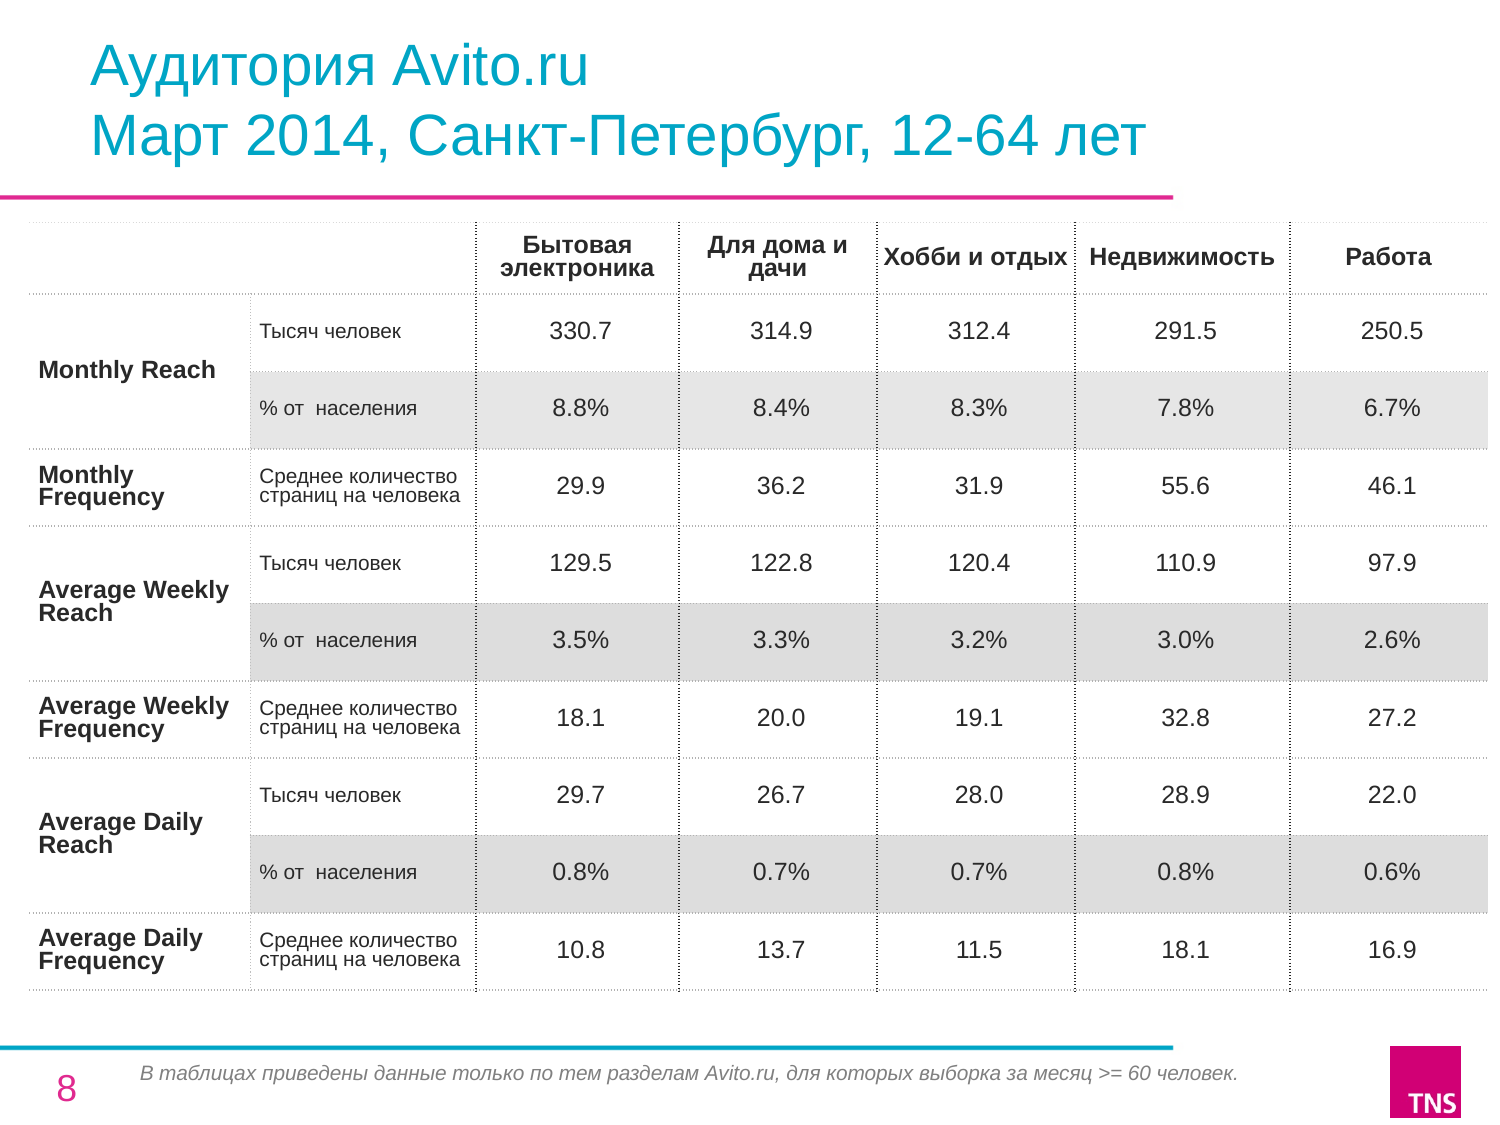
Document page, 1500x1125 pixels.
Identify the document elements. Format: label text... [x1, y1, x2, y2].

table_header Работа [1290, 223, 1488, 294]
table_cell 7.8% [1075, 372, 1290, 449]
table_cell 129.5 [476, 526, 679, 603]
table_header Хобби и отдых [877, 223, 1075, 294]
table_cell 291.5 [1075, 294, 1290, 372]
table_cell 0.6% [1290, 835, 1488, 913]
table_cell 8.3% [877, 372, 1075, 449]
table_cell 20.0 [679, 681, 877, 758]
table_cell 0.8% [476, 835, 679, 913]
table_cell 330.7 [476, 294, 679, 372]
table_cell 120.4 [877, 526, 1075, 603]
table_cell 28.0 [877, 758, 1075, 835]
table_cell 16.9 [1290, 913, 1488, 990]
slide_number 8 [40, 1055, 392, 1125]
table_cell Среднее количество страниц на человека [250, 913, 476, 990]
title Аудитория Avito.ru Март 2014, Санкт-Петербург, 12-64 лет [74, 8, 1476, 187]
table_cell 314.9 [679, 294, 877, 372]
table_cell 31.9 [877, 449, 1075, 526]
table_cell Average Weekly Reach [29, 526, 250, 681]
table_cell 0.7% [877, 835, 1075, 913]
picture [0, 0, 1500, 1125]
table_cell % от населения [250, 603, 476, 681]
table_cell Среднее количество страниц на человека [250, 449, 476, 526]
table_cell Тысяч человек [250, 294, 476, 372]
table_cell 250.5 [1290, 294, 1488, 372]
table_cell 312.4 [877, 294, 1075, 372]
table_cell Тысяч человек [250, 758, 476, 835]
table_cell 97.9 [1290, 526, 1488, 603]
table_cell Average Daily Frequency [29, 913, 250, 990]
table_cell Monthly Frequency [29, 449, 250, 526]
table_cell 28.9 [1075, 758, 1290, 835]
table_cell 27.2 [1290, 681, 1488, 758]
table_cell Monthly Reach [29, 294, 250, 449]
table_cell 2.6% [1290, 603, 1488, 681]
table_cell Average Daily Reach [29, 758, 250, 913]
table_cell 13.7 [679, 913, 877, 990]
table_cell 3.2% [877, 603, 1075, 681]
table_cell 55.6 [1075, 449, 1290, 526]
table_cell 22.0 [1290, 758, 1488, 835]
table_cell 18.1 [476, 681, 679, 758]
table_cell 36.2 [679, 449, 877, 526]
table_cell 3.3% [679, 603, 877, 681]
table_cell Average Weekly Frequency [29, 681, 250, 758]
table_cell 46.1 [1290, 449, 1488, 526]
table_cell 19.1 [877, 681, 1075, 758]
table_cell 10.8 [476, 913, 679, 990]
table_cell 26.7 [679, 758, 877, 835]
table_cell 3.5% [476, 603, 679, 681]
table_cell 8.8% [476, 372, 679, 449]
table_cell 3.0% [1075, 603, 1290, 681]
table_cell Тысяч человек [250, 526, 476, 603]
table_header Недвижимость [1075, 223, 1290, 294]
table_cell 0.8% [1075, 835, 1290, 913]
text_box В таблицах приведены данные только по тем разделам Avito.ru, для которых выборка за месяц >= 60 человек. [124, 1052, 1463, 1092]
table_cell % от населения [250, 835, 476, 913]
table_cell 32.8 [1075, 681, 1290, 758]
table_header Бытовая электроника [476, 223, 679, 294]
table_cell 11.5 [877, 913, 1075, 990]
table_cell 18.1 [1075, 913, 1290, 990]
table_cell Среднее количество страниц на человека [250, 681, 476, 758]
table_cell % от населения [250, 372, 476, 449]
table_header Для дома и дачи [679, 223, 877, 294]
table_cell 110.9 [1075, 526, 1290, 603]
table_header [29, 223, 476, 294]
table_cell 29.9 [476, 449, 679, 526]
table_cell 8.4% [679, 372, 877, 449]
table_cell 29.7 [476, 758, 679, 835]
table_cell 0.7% [679, 835, 877, 913]
table_cell 6.7% [1290, 372, 1488, 449]
table_cell 122.8 [679, 526, 877, 603]
